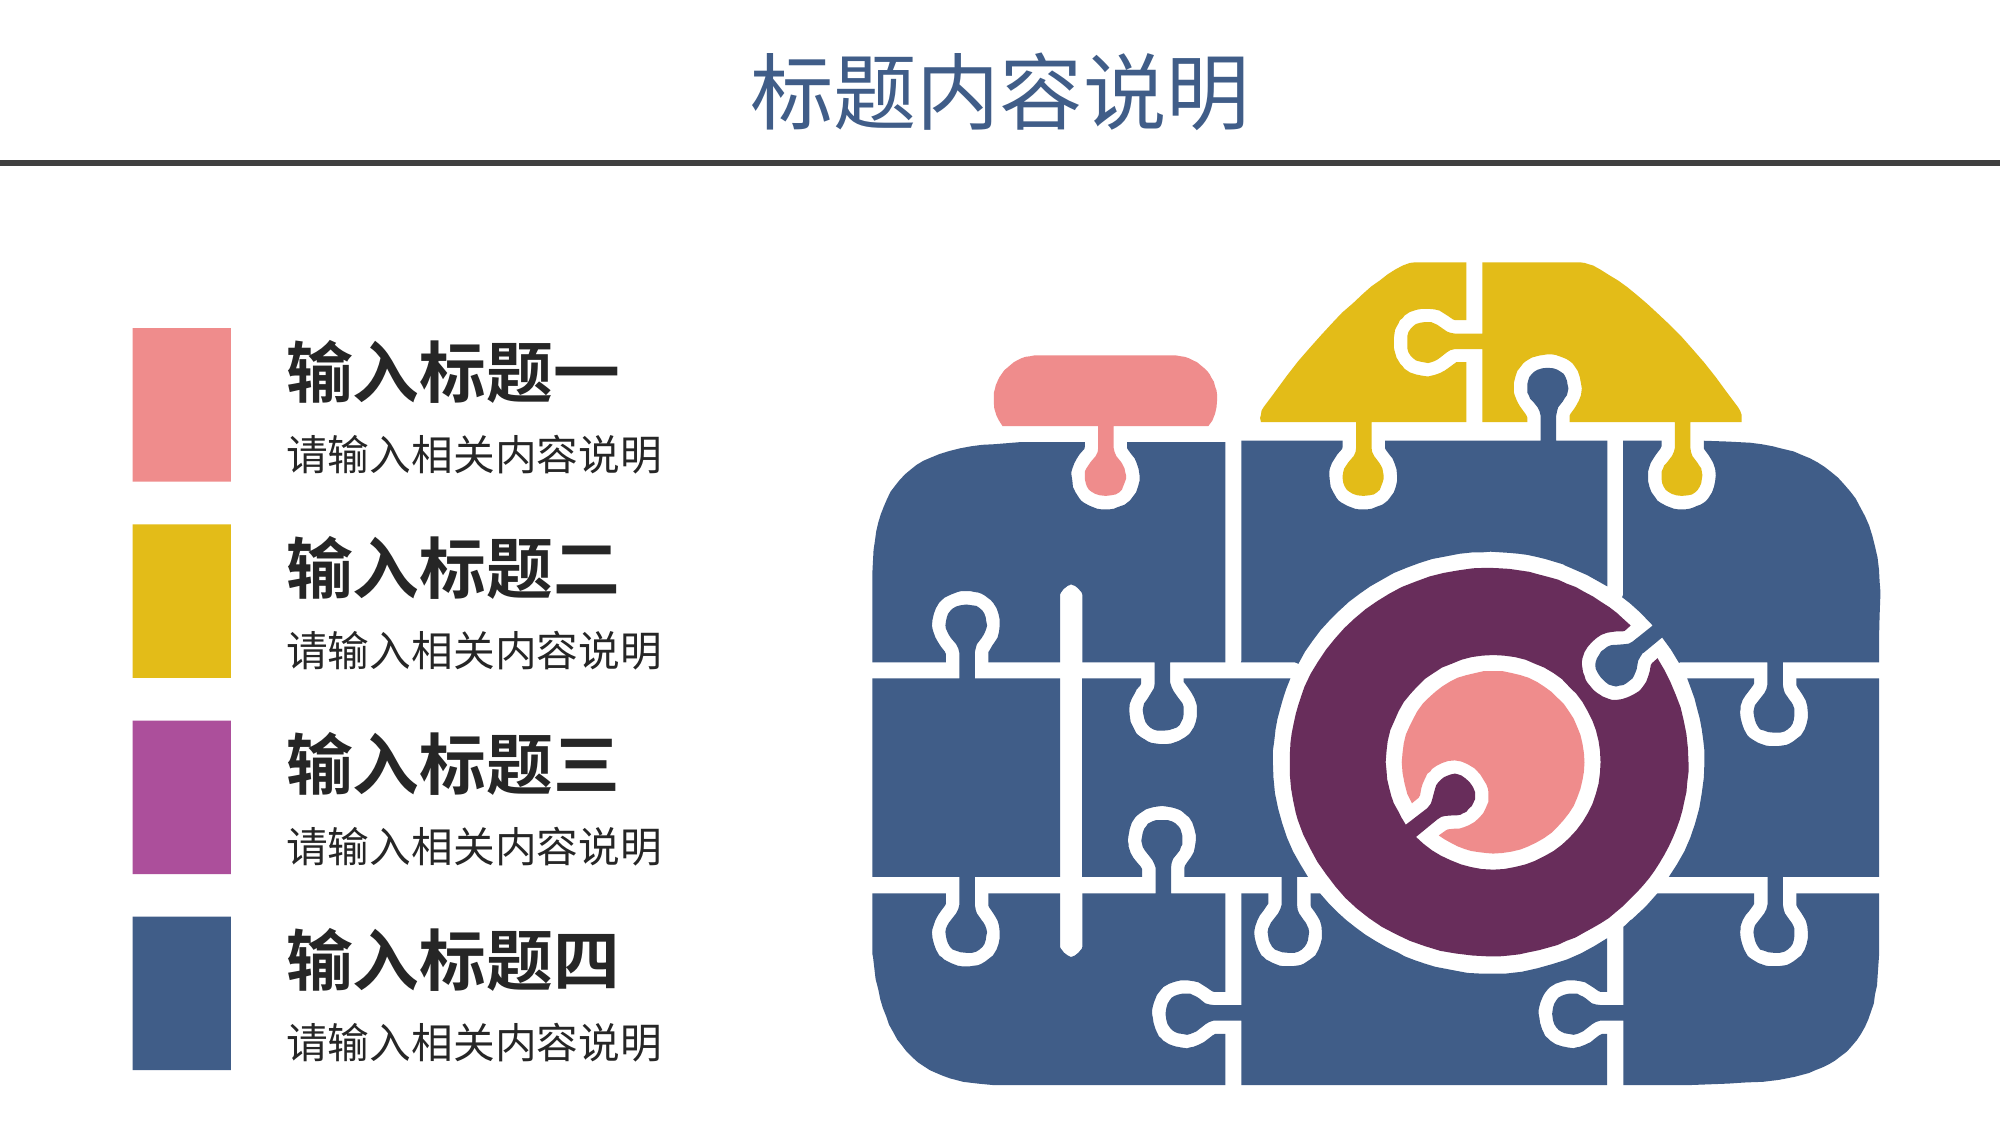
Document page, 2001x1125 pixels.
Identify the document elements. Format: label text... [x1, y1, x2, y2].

text_box [872, 604, 1061, 953]
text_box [132, 911, 802, 1076]
text_box [1260, 262, 1467, 496]
text_box [1082, 678, 1310, 953]
text_box [1668, 678, 1880, 953]
text_box [1289, 567, 1689, 957]
text_box [1165, 893, 1608, 1086]
text_box [1401, 671, 1585, 854]
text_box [132, 322, 802, 487]
text_box [993, 355, 1218, 496]
title 标题内容说明 [137, 39, 1863, 155]
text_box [132, 519, 802, 684]
text_box [1240, 367, 1608, 664]
text_box [872, 442, 1226, 731]
text_box [1552, 893, 1880, 1086]
text_box [1595, 440, 1881, 733]
text_box [1407, 262, 1742, 496]
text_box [132, 715, 802, 880]
text_box [872, 820, 1226, 1086]
